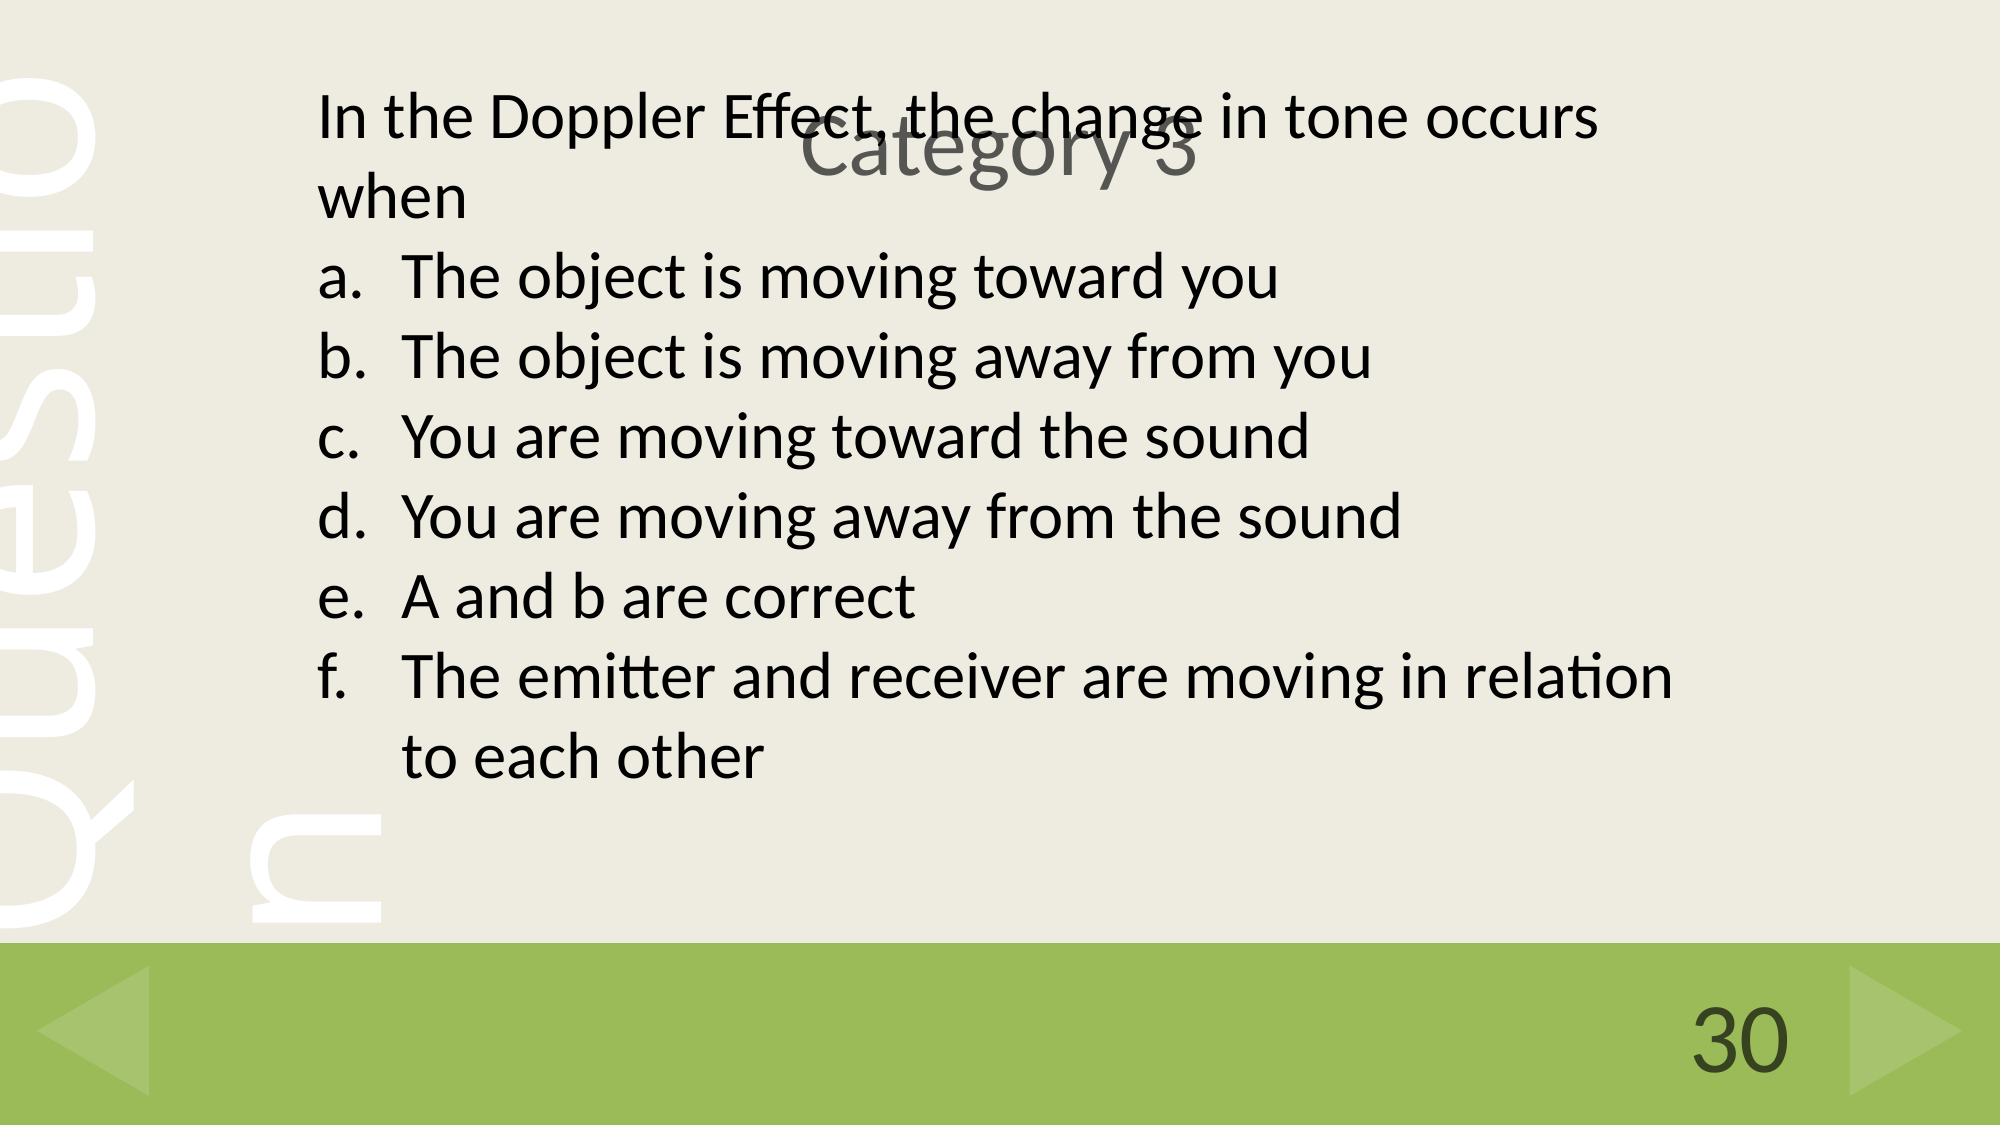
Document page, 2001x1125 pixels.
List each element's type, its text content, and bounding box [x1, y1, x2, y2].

list In the Doppler Effect, the change in tone occurs when The object is moving toward you The object is moving away from you You are moving toward the sound You are moving away from the sound A and b are correct The emitter and receiver are moving in relation to each other [302, 307, 1760, 636]
title Category 3 [99, 45, 1900, 233]
list 30 [1494, 967, 1806, 1097]
